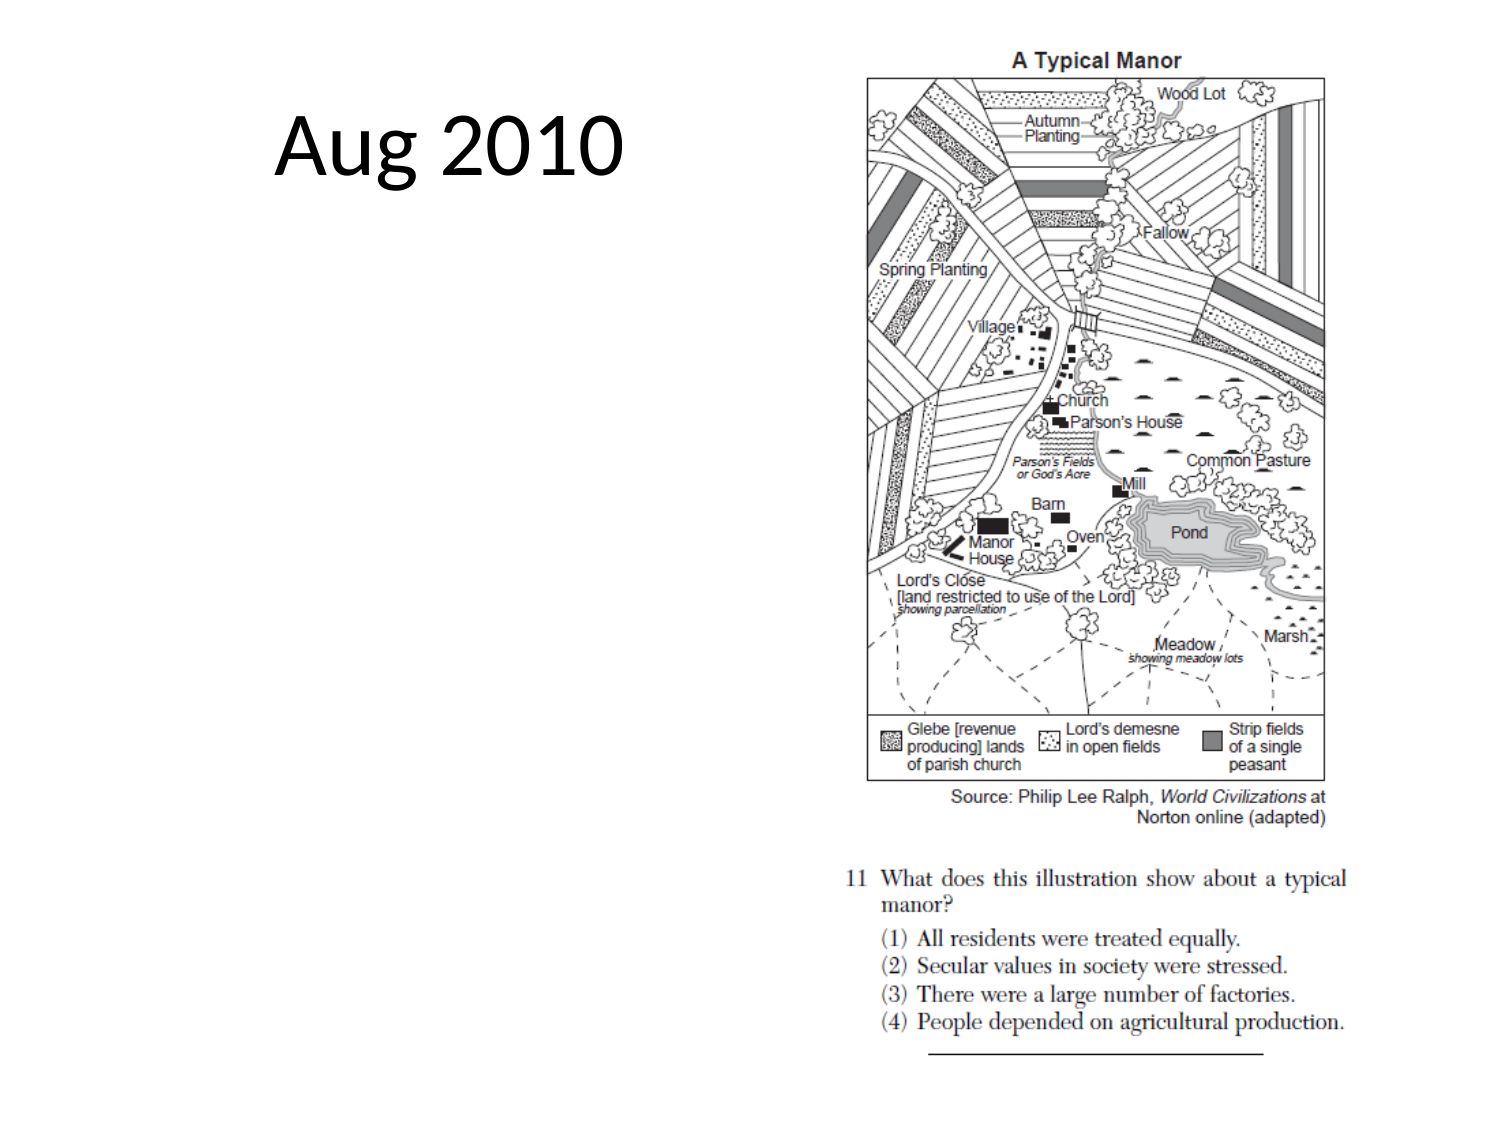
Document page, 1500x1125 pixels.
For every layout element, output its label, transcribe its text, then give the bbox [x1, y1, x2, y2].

picture [837, 37, 1363, 1059]
title Aug 2010 [75, 45, 825, 233]
